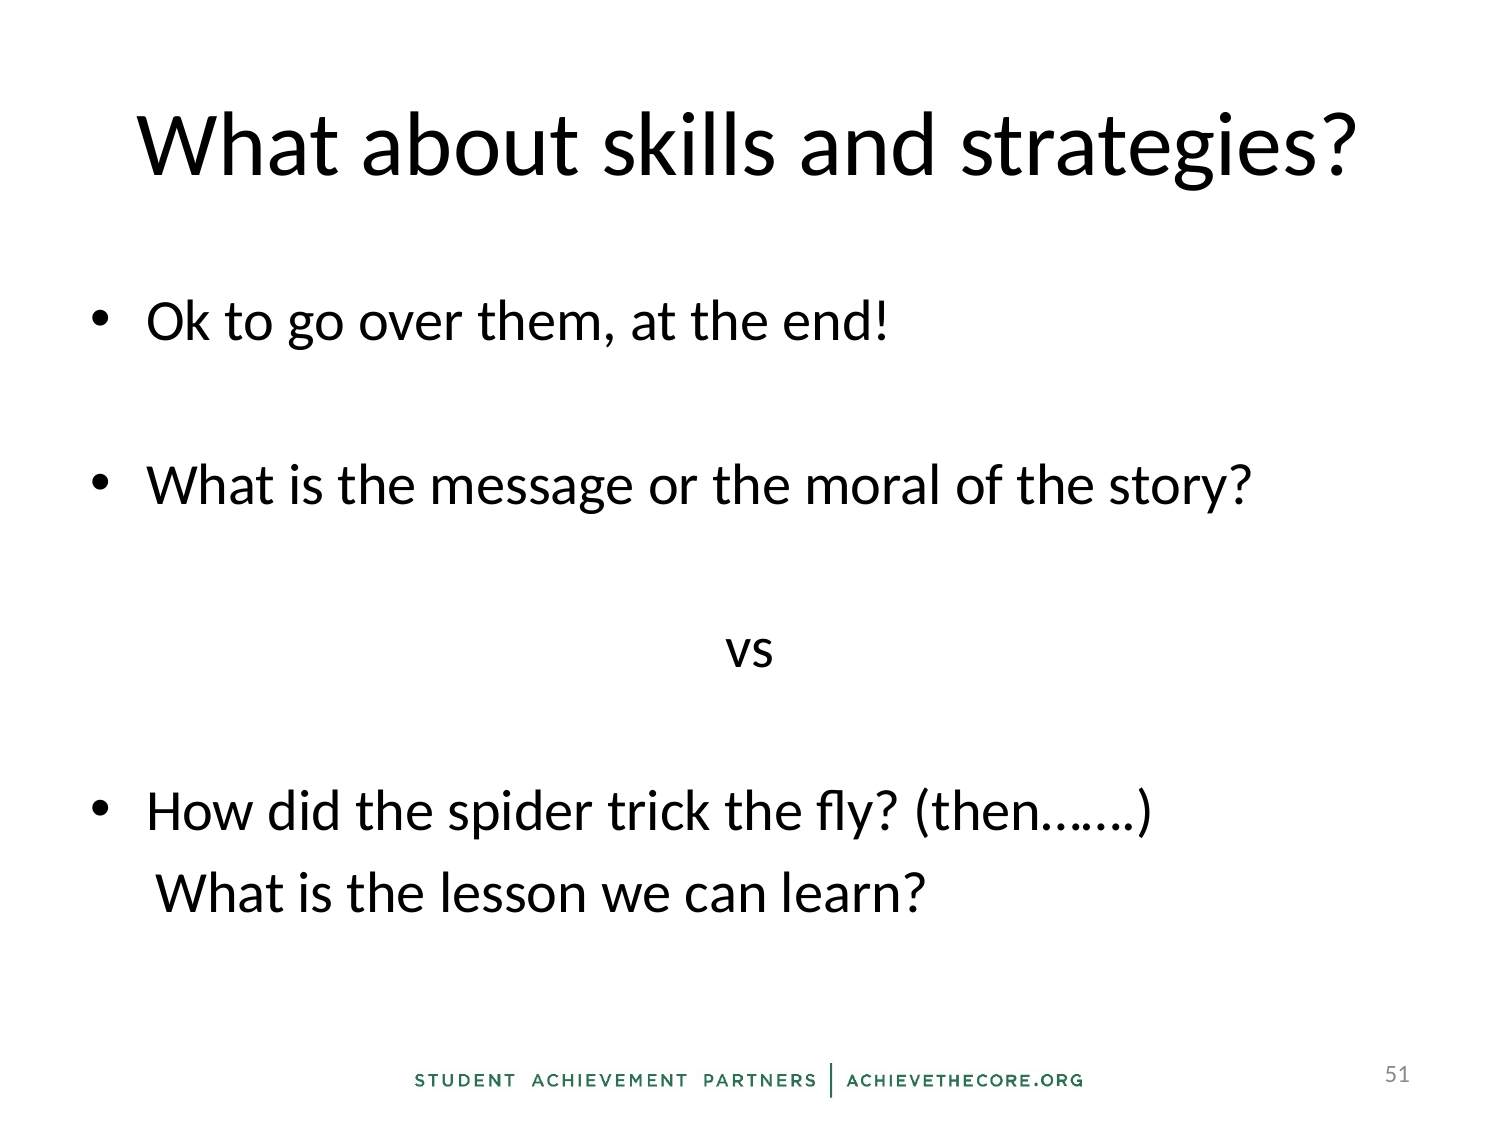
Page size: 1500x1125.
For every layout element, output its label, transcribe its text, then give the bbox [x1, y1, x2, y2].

picture [399, 1057, 1101, 1102]
slide_number 51 [1074, 1042, 1425, 1103]
title What about skills and strategies? [75, 45, 1425, 233]
list Ok to go over them, at the end! What is the message or the moral of the story? vs How did the spider trick the fly? (then…….) What is the lesson we can learn? [75, 275, 1425, 938]
